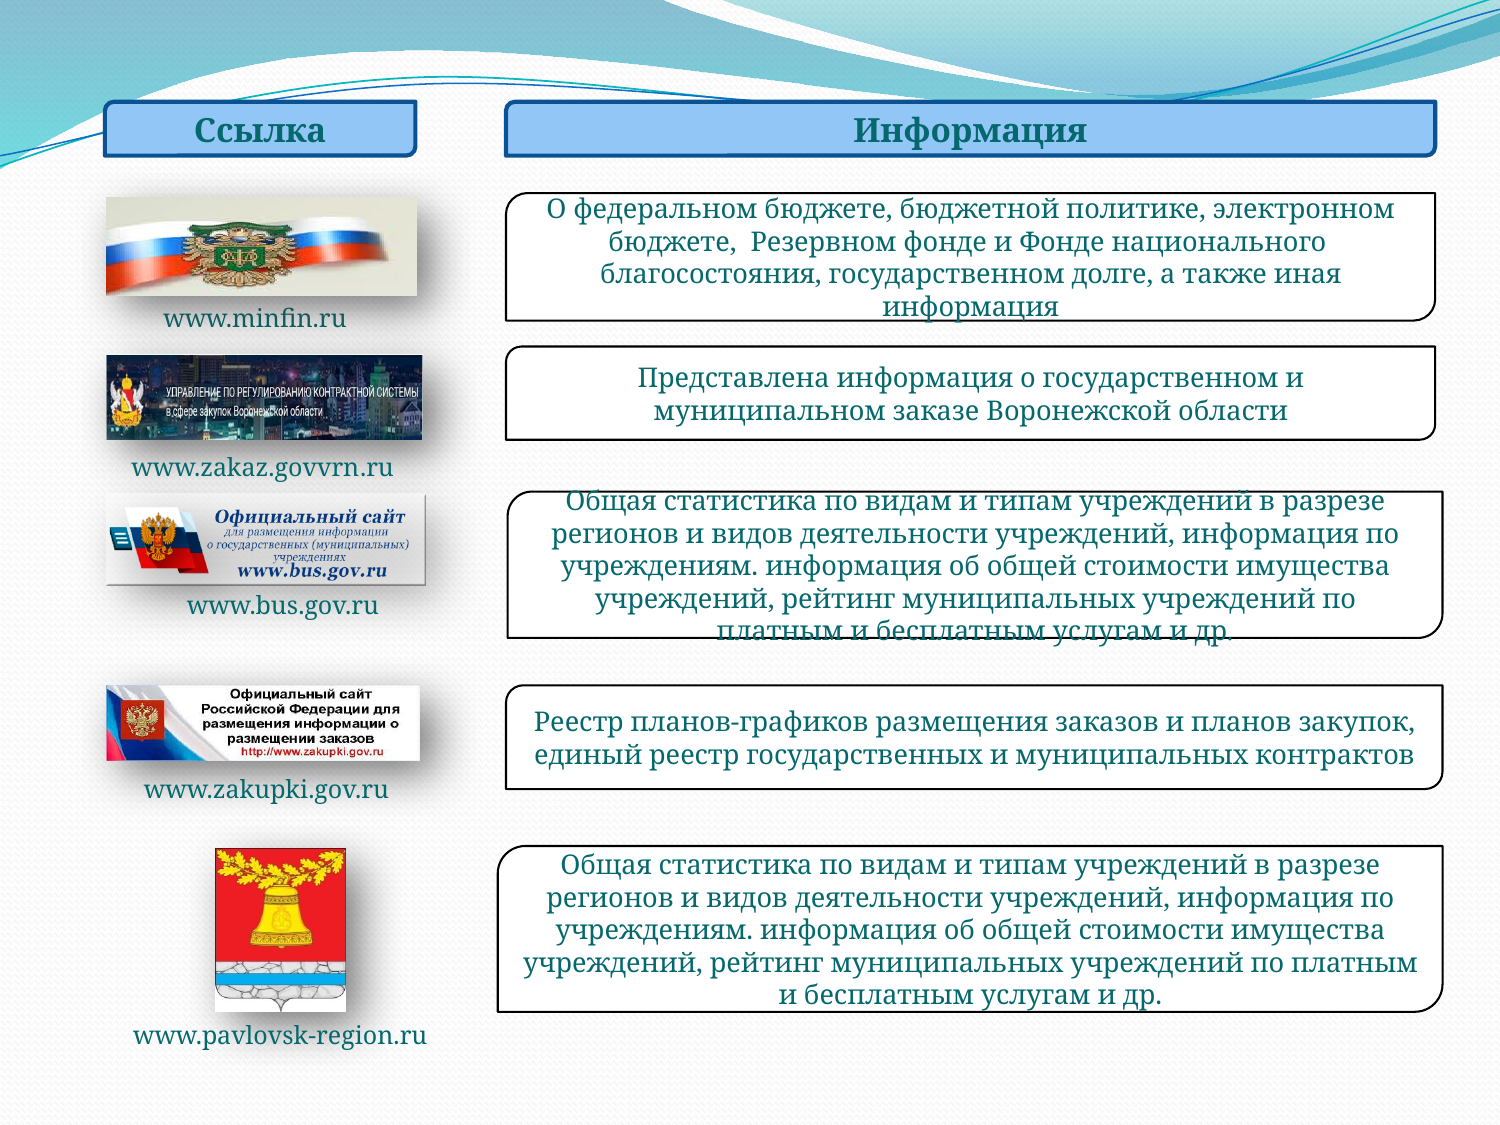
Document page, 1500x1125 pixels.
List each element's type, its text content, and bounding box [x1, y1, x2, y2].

text_box www.pavlovsk-region.ru [116, 1011, 445, 1057]
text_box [104, 101, 1443, 639]
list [214, 848, 347, 1012]
text_box www.zakupki.gov.ru [117, 773, 416, 812]
text_box Реестр планов-графиков размещения заказов и планов закупок, единый реестр государственных и муниципальных контрактов [503, 683, 1445, 792]
picture [105, 684, 420, 761]
picture [105, 197, 417, 296]
text_box Общая статистика по видам и типам учреждений в разрезе регионов и видов деятельности учреждений, информация по учреждениям. информация об общей стоимости имущества учреждений, рейтинг муниципальных учреждений по платным и бесплатным услугам и др. [495, 843, 1445, 1014]
